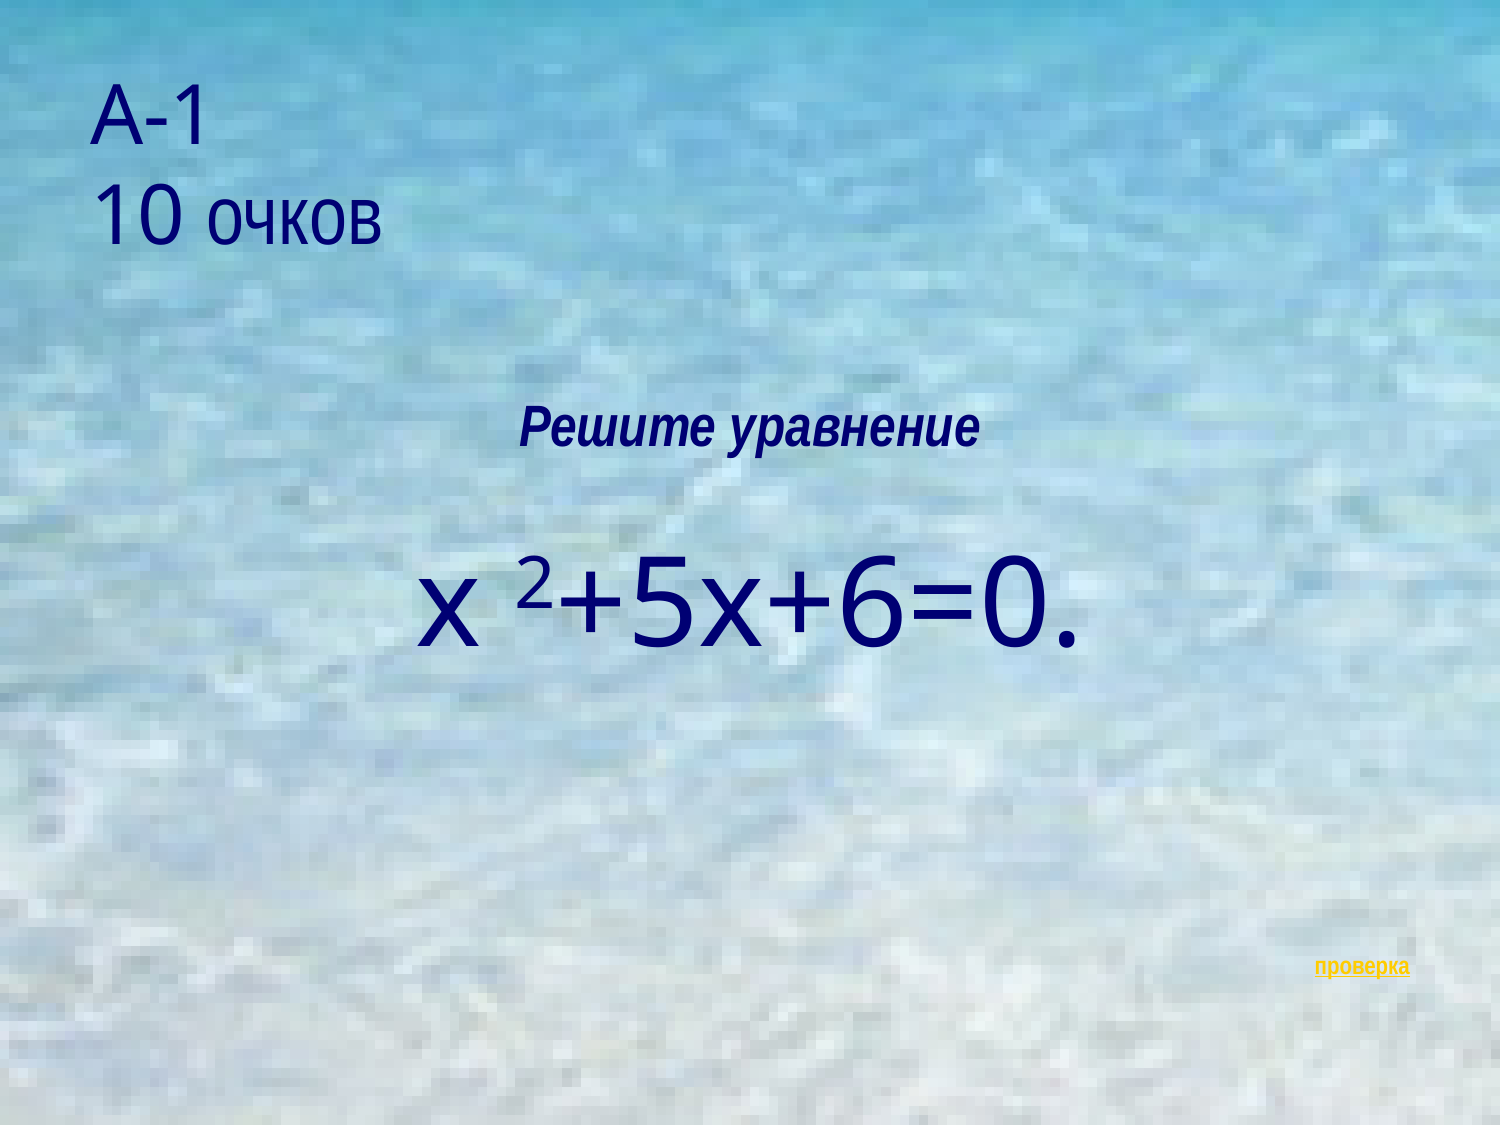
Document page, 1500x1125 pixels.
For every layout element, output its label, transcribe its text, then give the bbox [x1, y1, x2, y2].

list Решите уравнение х 2+5х+6=0. проверка [74, 312, 1426, 988]
title А-1 10 очков [74, 47, 1426, 276]
picture [0, 0, 1500, 1125]
